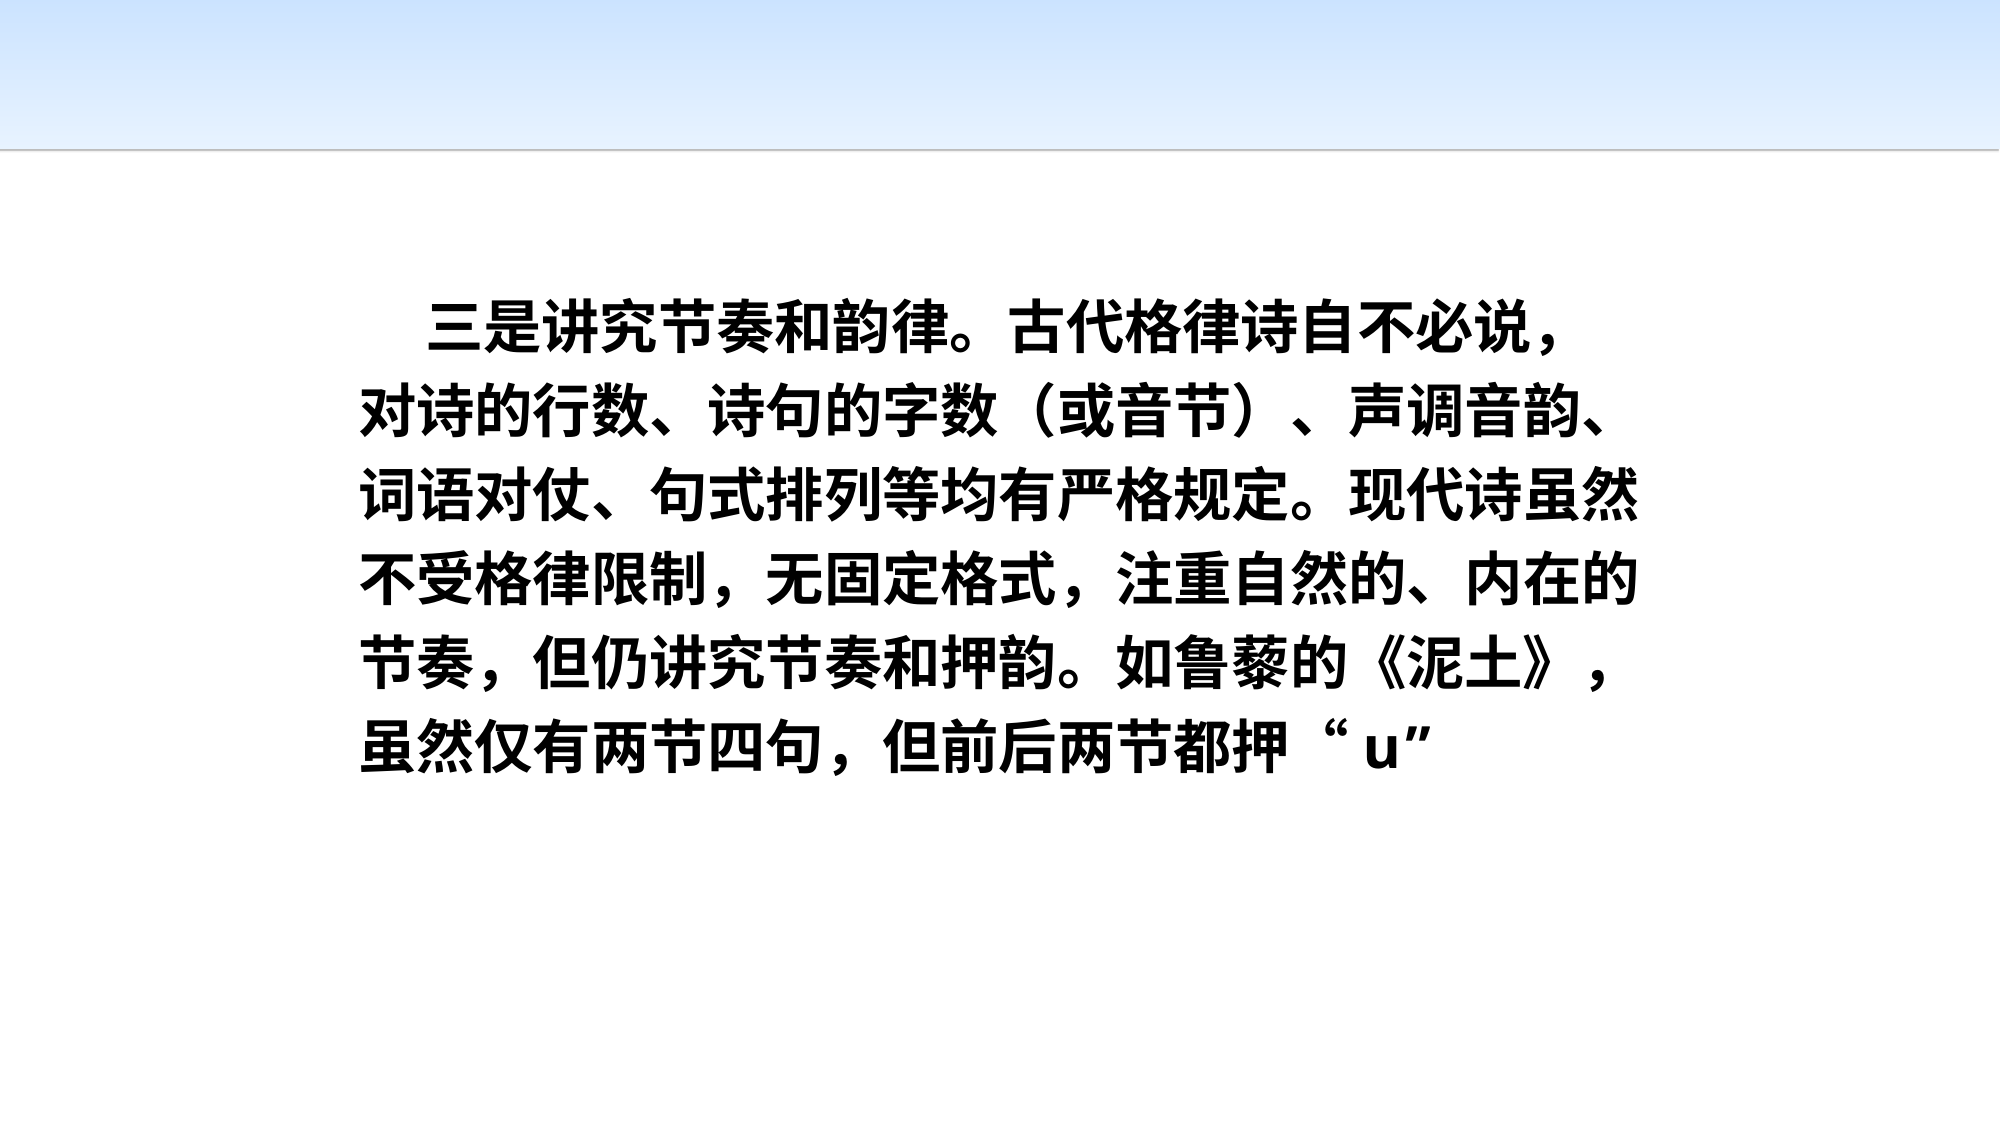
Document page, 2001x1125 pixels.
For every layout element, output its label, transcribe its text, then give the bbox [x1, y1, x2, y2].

text_box 三是讲究节奏和韵律。古代格律诗自不必说，对诗的行数、诗句的字数（或音节）、声调音韵、词语对仗、句式排列等均有严格规定。现代诗虽然不受格律限制，无固定格式，注重自然的、内在的节奏，但仍讲究节奏和押韵。如鲁藜的《泥土》，虽然仅有两节四句，但前后两节都押“u” [343, 269, 1657, 788]
